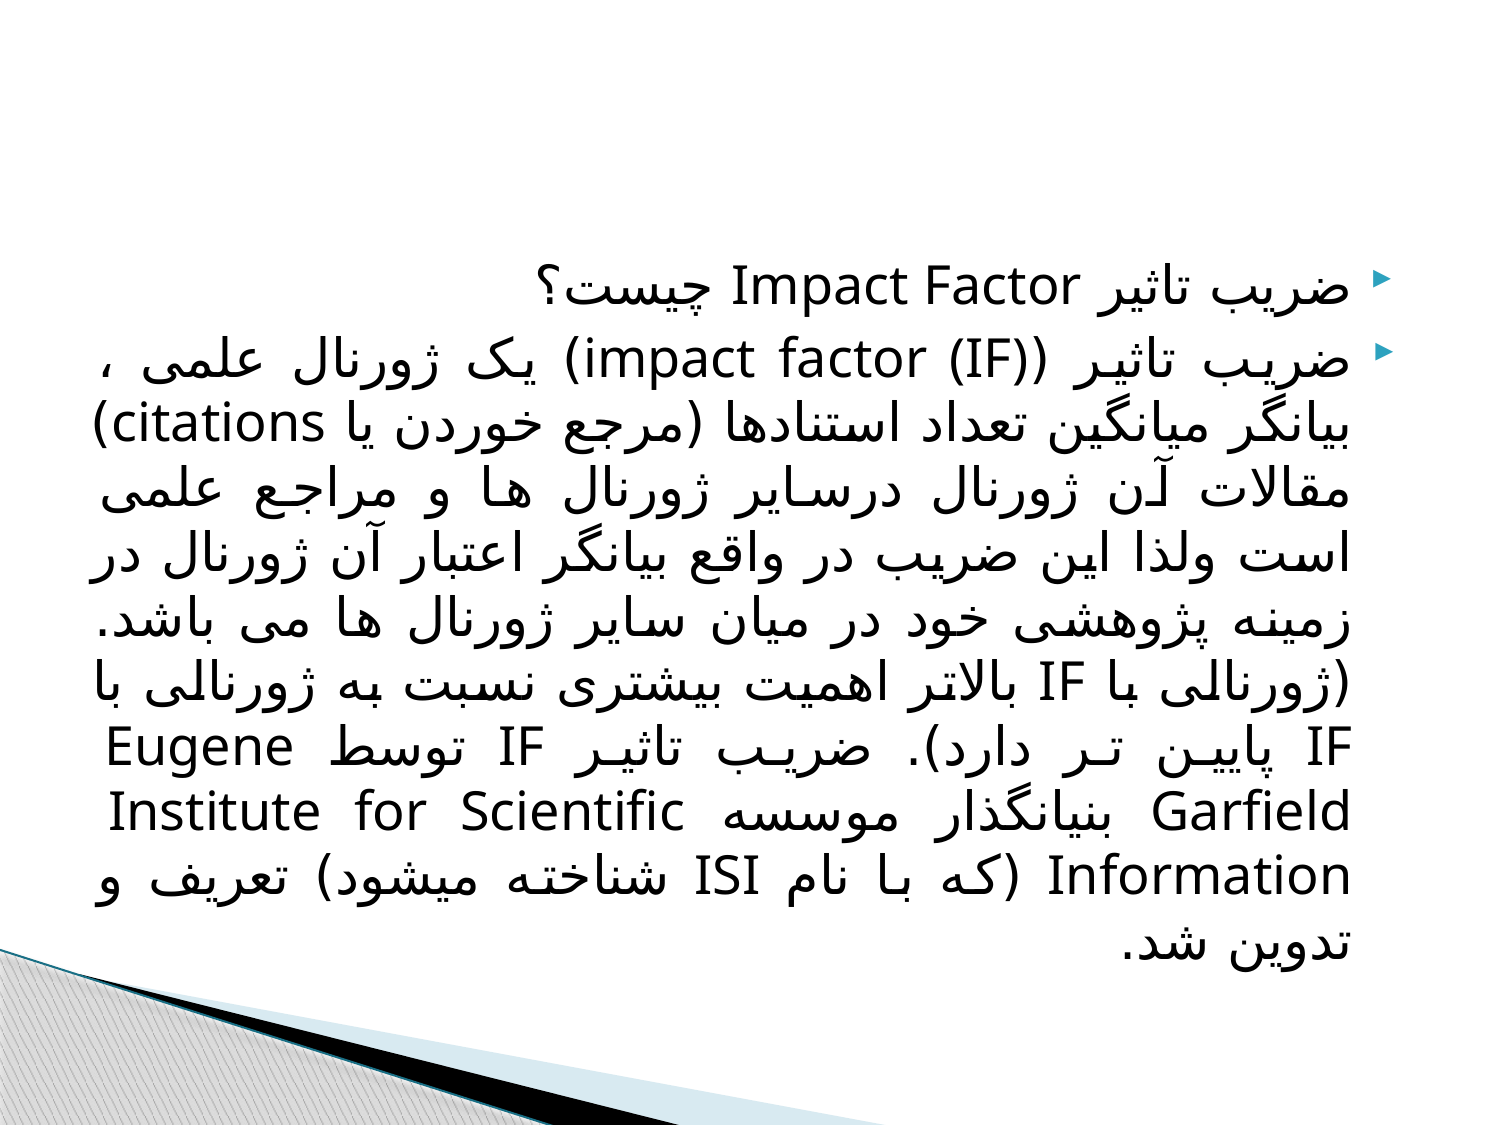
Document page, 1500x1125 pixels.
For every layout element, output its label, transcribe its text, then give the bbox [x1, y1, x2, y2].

list ضریب تاثیر Impact Factor چیست؟ ضریب تاثیر (impact factor (IF)) یک ژورنال علمی ، بیانگر میانگین تعداد استنادها (مرجع خوردن یا citations) مقالات آن ژورنال درسایر ژورنال ها و مراجع علمی است ولذا این ضریب در واقع بیانگر اعتبار آن ژورنال در زمینه پژوهشی خود در میان سایر ژورنال ها می باشد. (ژورنالی با IF بالاتر اهمیت بیشتری نسبت به ژورنالی با IF پایین تر دارد). ضریب تاثیر IF توسط Eugene Garfield بنیانگذار موسسه Institute for Scientific Information (که با نام ISI شناخته میشود) تعریف و تدوین شد. [75, 243, 1425, 986]
